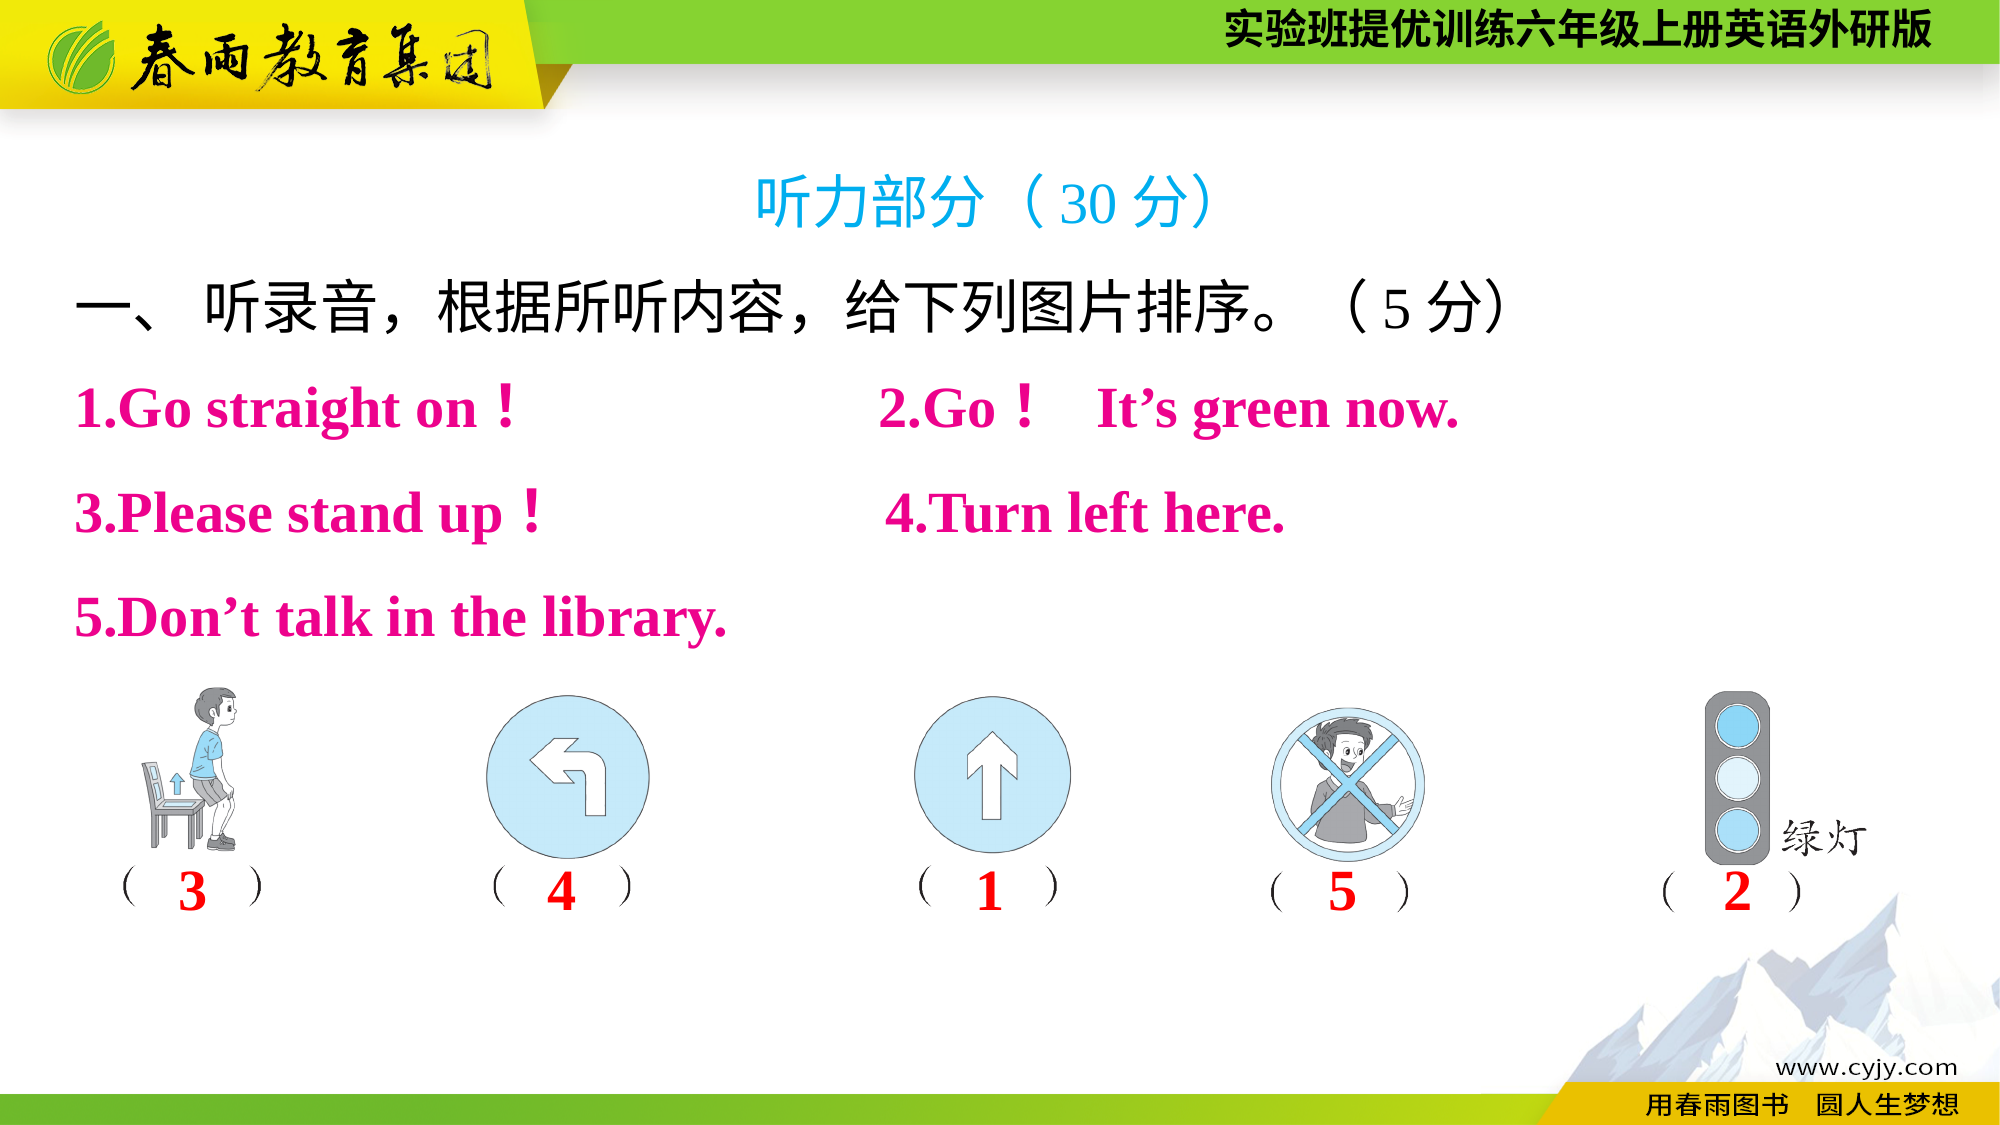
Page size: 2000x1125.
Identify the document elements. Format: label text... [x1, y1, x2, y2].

list 听力部分（30分） 一、 听录音，根据所听内容，给下列图片排序。（5分） [59, 122, 1944, 326]
picture [0, 0, 2000, 1125]
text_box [80, 659, 1923, 920]
text_box 1.Go straight on！ 2.Go！ It’s green now. 3.Please stand up！ 4.Turn left here. 5.Don’t talk in the library. [59, 326, 1944, 657]
